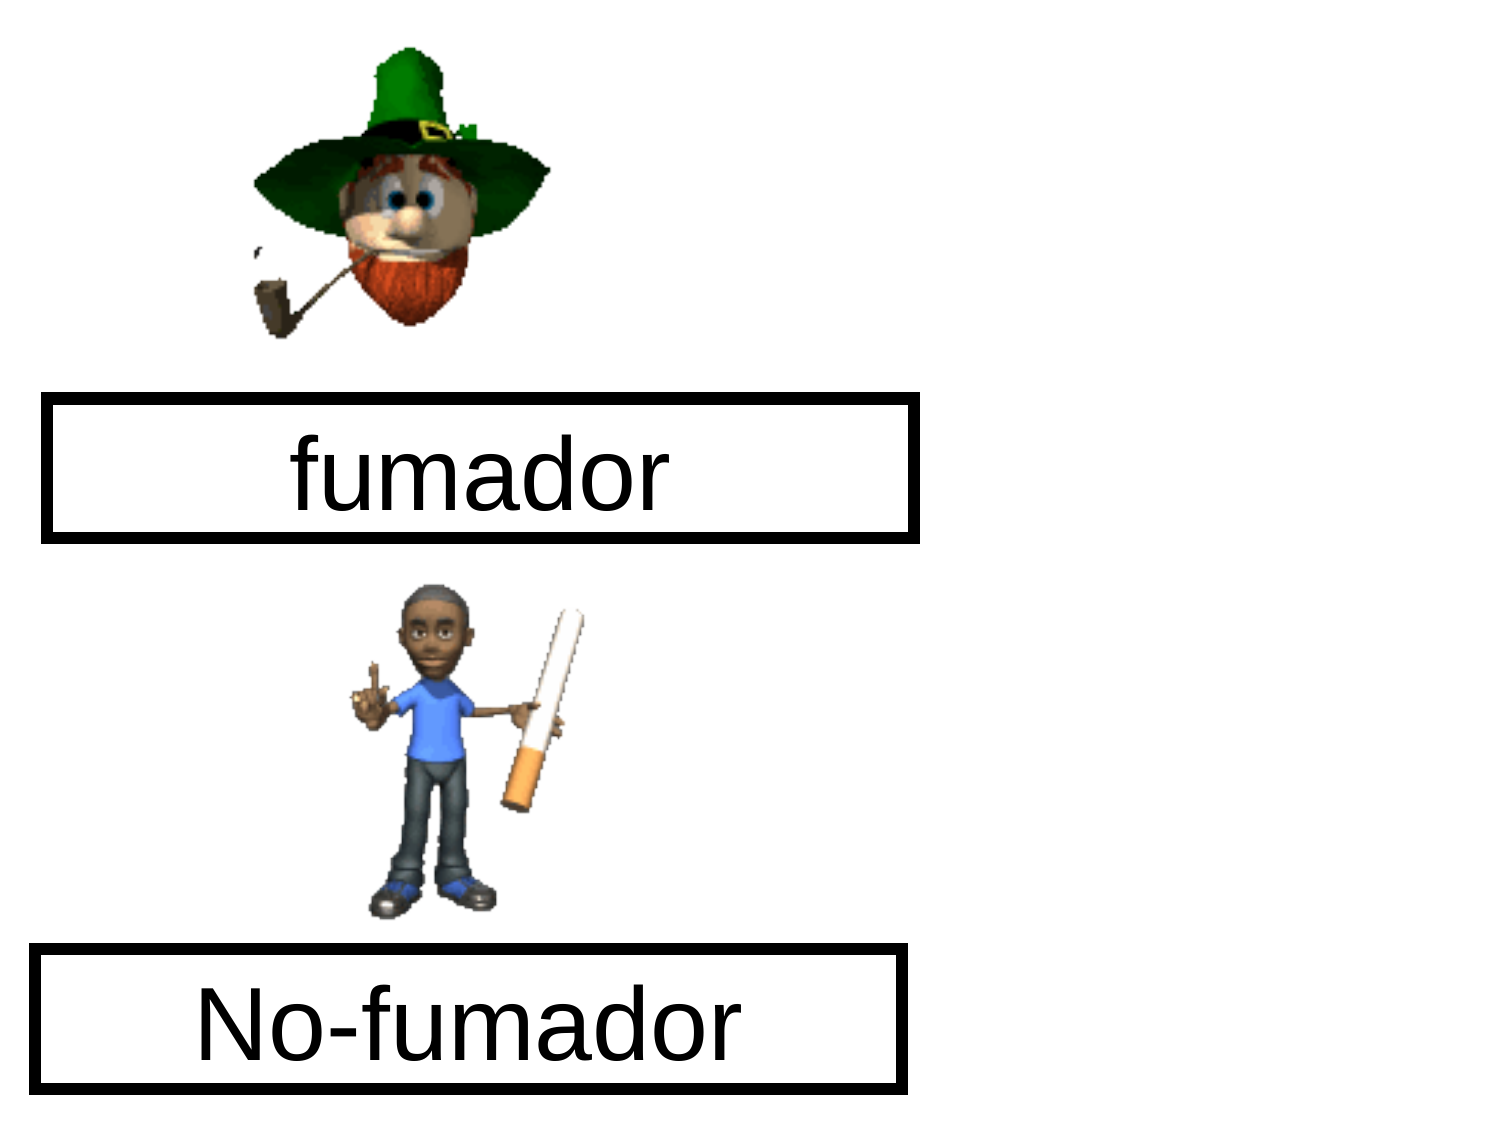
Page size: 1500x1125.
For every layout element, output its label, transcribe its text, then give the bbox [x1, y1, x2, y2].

picture [218, 42, 562, 371]
text_box fumador [46, 398, 914, 539]
text_box No-fumador [35, 949, 903, 1089]
picture [265, 573, 621, 929]
